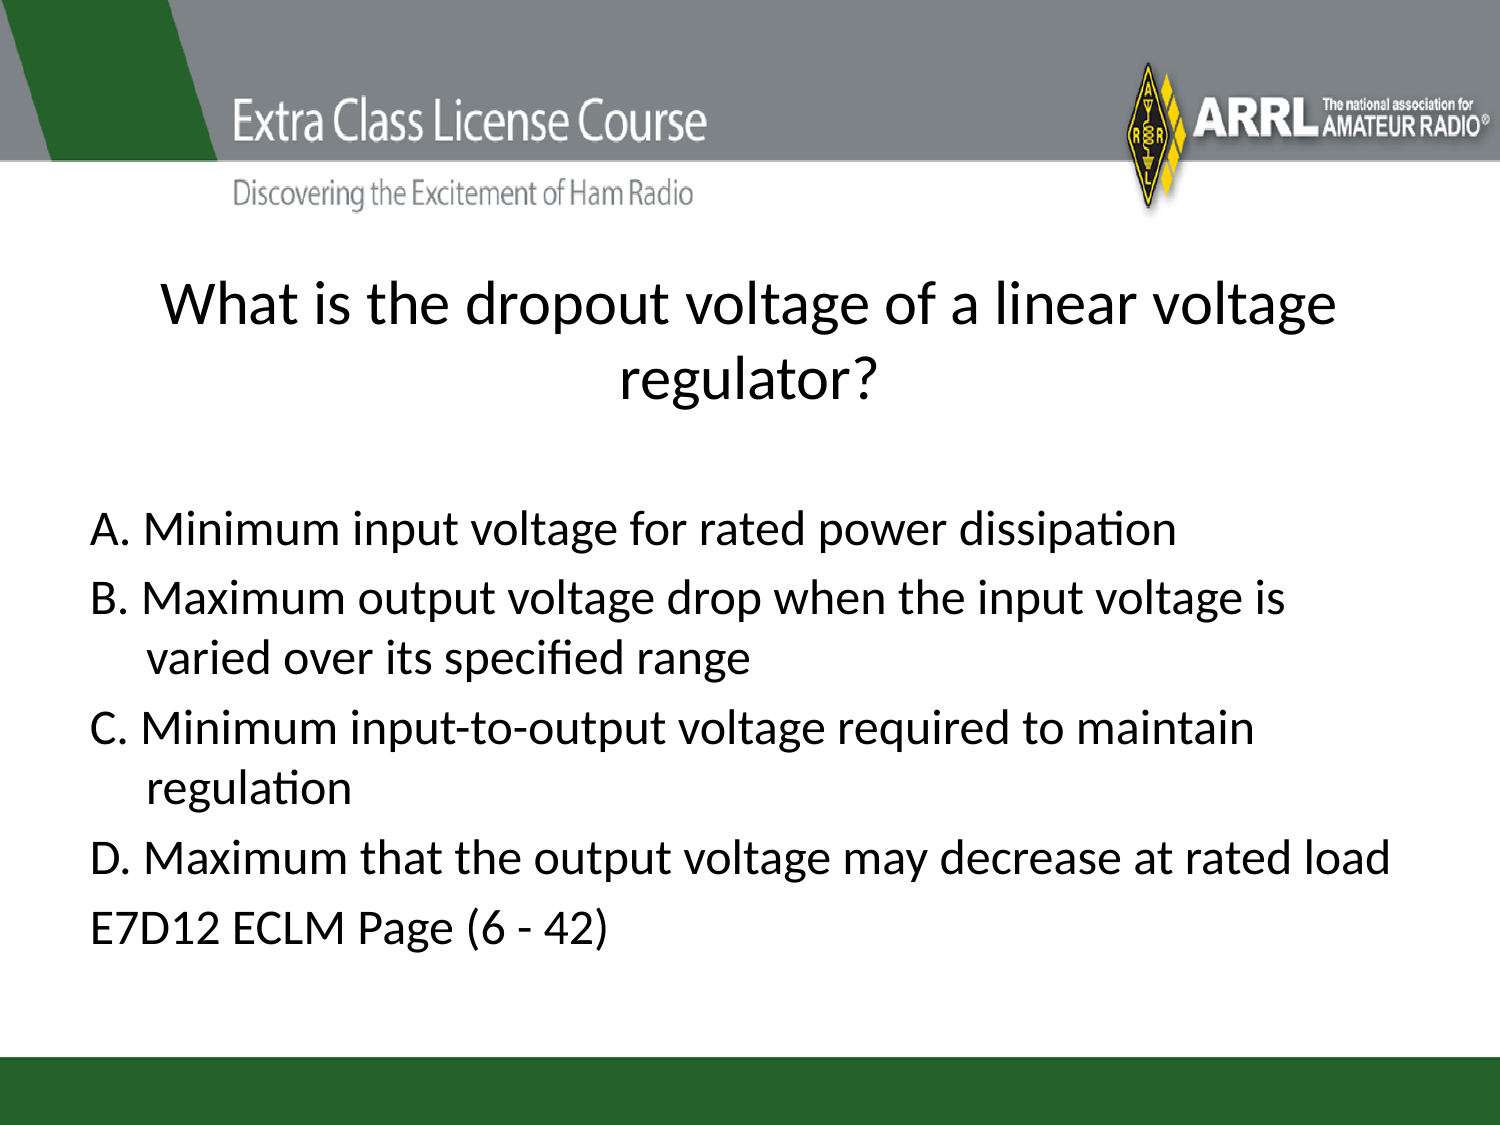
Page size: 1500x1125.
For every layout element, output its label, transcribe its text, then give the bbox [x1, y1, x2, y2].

title What is the dropout voltage of a linear voltage regulator? [75, 254, 1425, 435]
list A. Minimum input voltage for rated power dissipation B. Maximum output voltage drop when the input voltage is varied over its specified range C. Minimum input-to-output voltage required to maintain regulation D. Maximum that the output voltage may decrease at rated load E7D12 ECLM Page (6 - 42) [75, 487, 1425, 1005]
picture [0, 0, 1500, 1125]
